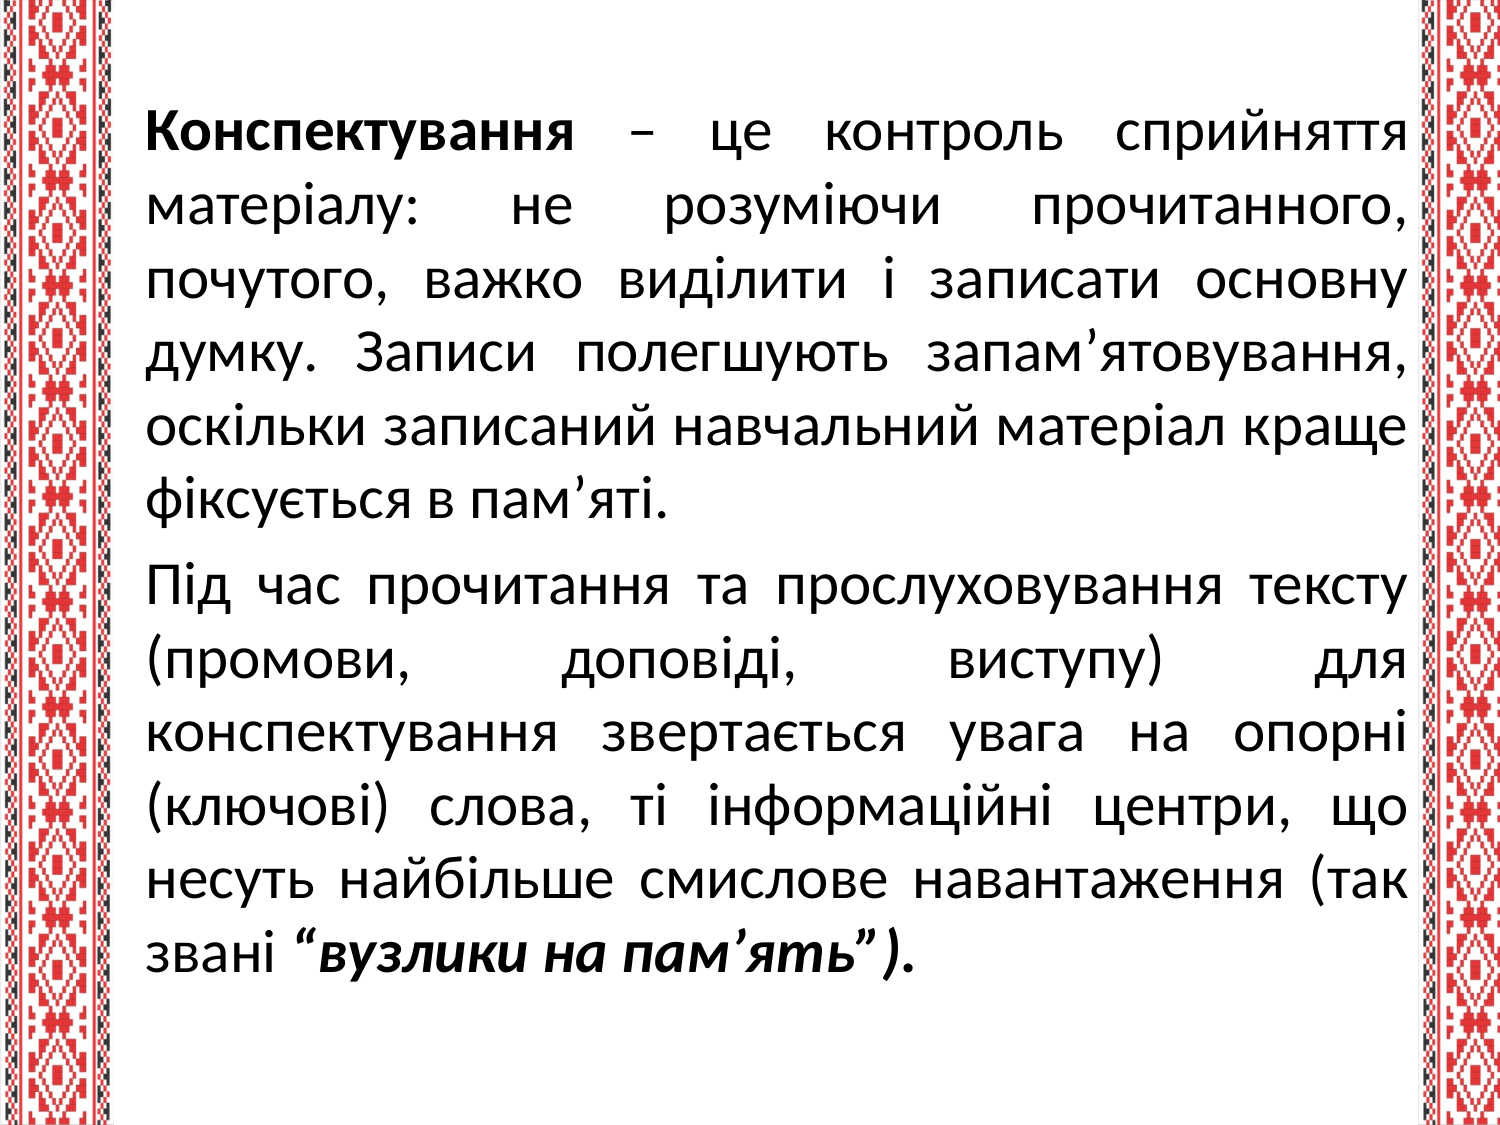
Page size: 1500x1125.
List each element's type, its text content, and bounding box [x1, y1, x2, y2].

picture [0, 1, 620, 1124]
list Конспектування – це контроль сприйняття матеріалу: не розуміючи прочитанного, почутого, важко виділити і записати основну думку. Записи полегшують запам’ятовування, оскільки записаний навчальний матеріал краще фіксується в пам’яті. Під час прочитання та прослуховування тексту (промови, доповіді, виступу) для конспектування звертається увага на опорні (ключові) слова, ті інформаційні центри, що несуть найбільше смислове навантаження (так звані “вузлики на пам’ять”). [114, 82, 1418, 1005]
picture [911, 1, 1500, 1124]
